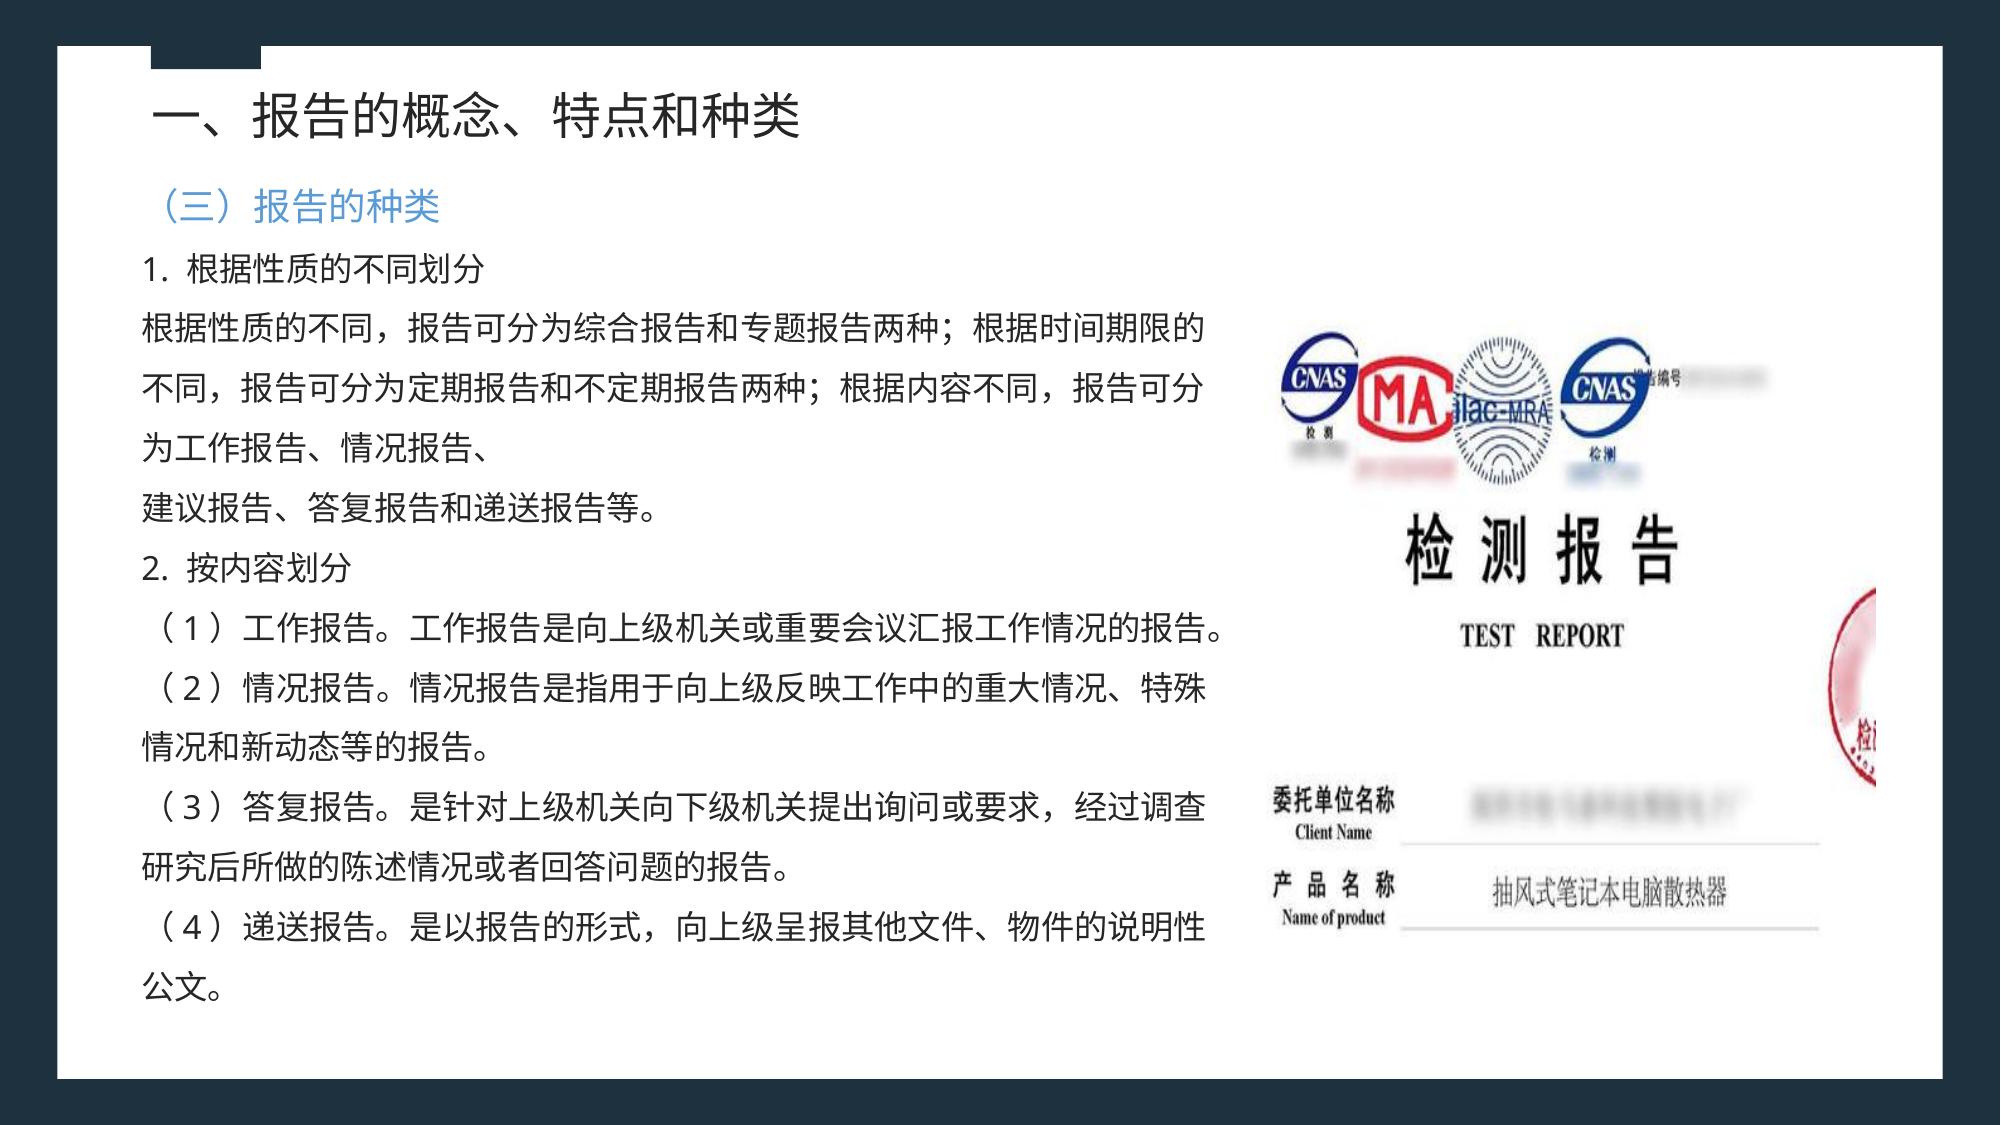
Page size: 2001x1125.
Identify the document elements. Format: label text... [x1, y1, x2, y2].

picture [1246, 291, 1876, 937]
text_box 一、报告的概念、特点和种类 [150, 77, 858, 152]
text_box （三）报告的种类 1. 根据性质的不同划分 根据性质的不同，报告可分为综合报告和专题报告两种；根据时间期限的不同，报告可分为定期报告和不定期报告两种；根据内容不同，报告可分为工作报告、情况报告、 建议报告、答复报告和递送报告等。 2. 按内容划分 （1）工作报告。工作报告是向上级机关或重要会议汇报工作情况的报告。 （2）情况报告。情况报告是指用于向上级反映工作中的重大情况、特殊情况和新动态等的报告。 （3）答复报告。是针对上级机关向下级机关提出询问或要求，经过调查研究后所做的陈述情况或者回答问题的报告。 （4）递送报告。是以报告的形式，向上级呈报其他文件、物件的说明性公文。 [126, 152, 1247, 1014]
